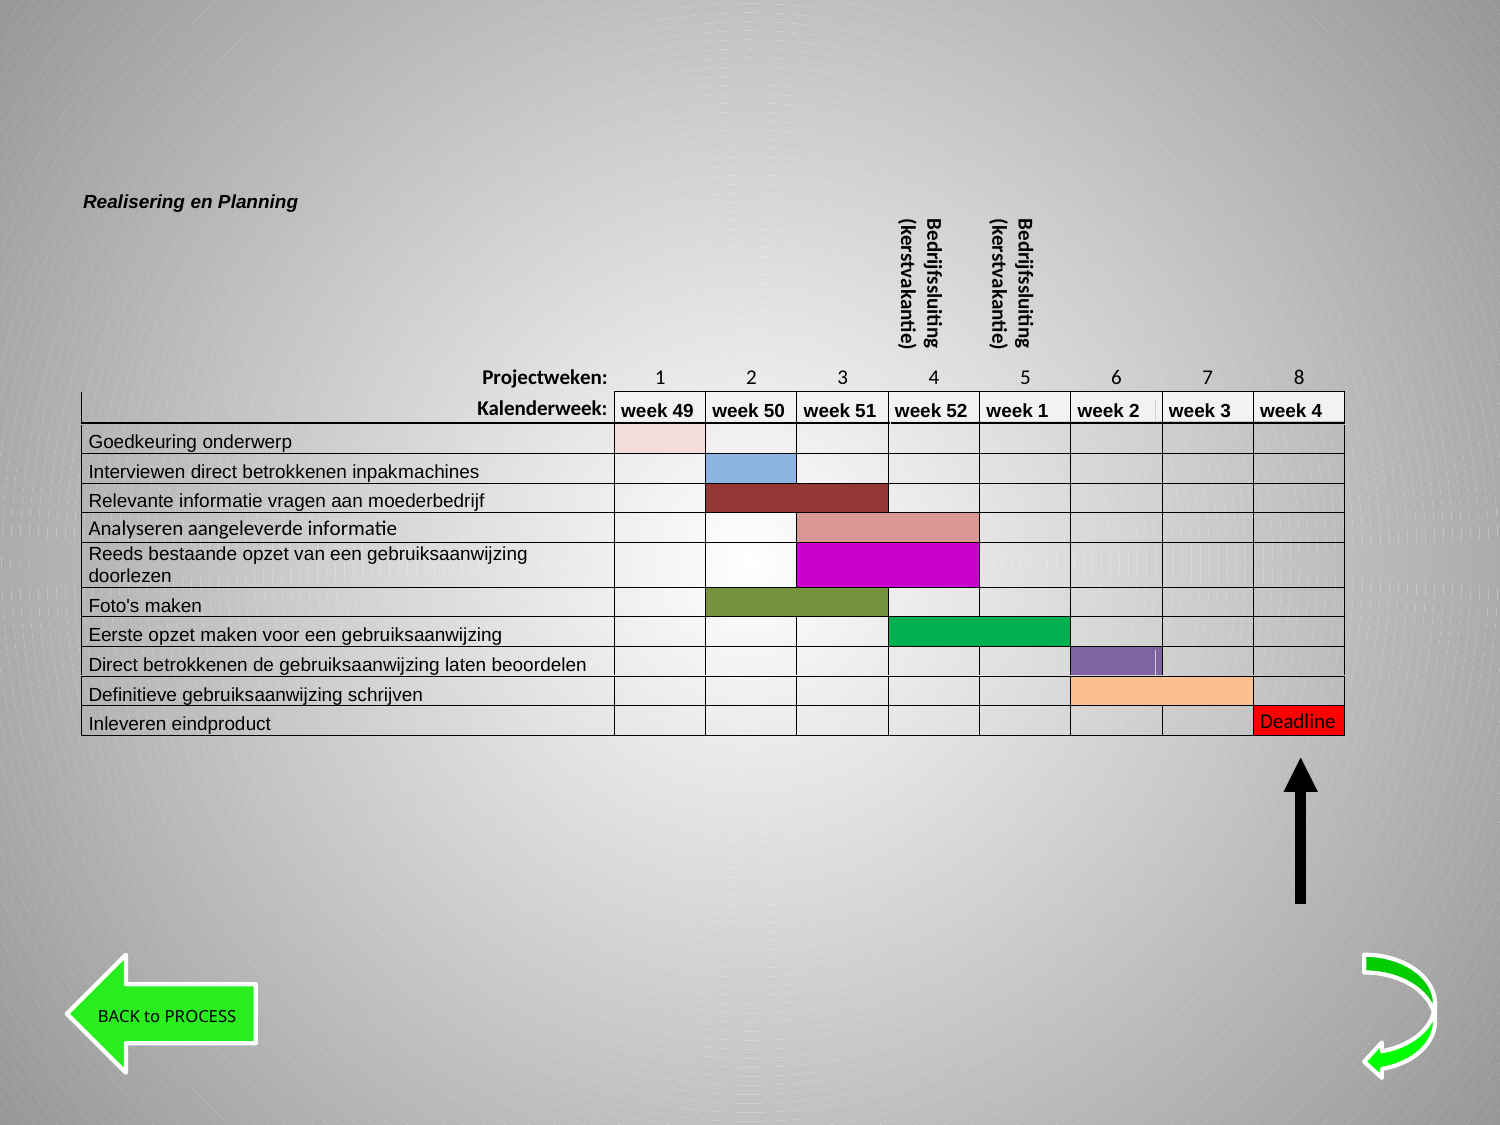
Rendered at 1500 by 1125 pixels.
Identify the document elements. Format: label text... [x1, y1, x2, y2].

text_box BACK to PROCESS [83, 998, 261, 1033]
text_box [64, 952, 258, 1075]
text_box [1362, 952, 1438, 1080]
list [74, 167, 1426, 904]
